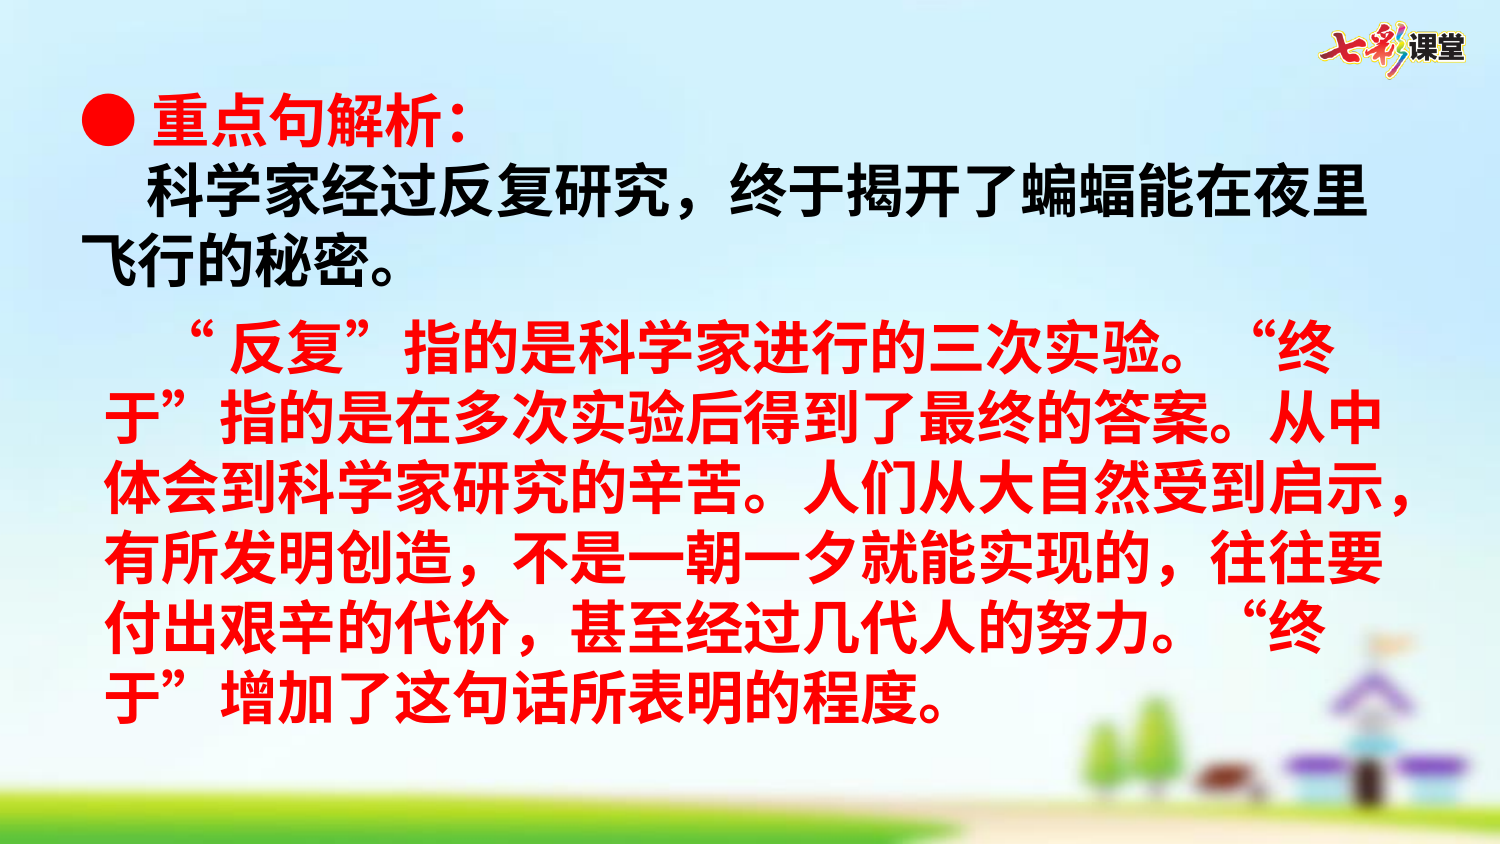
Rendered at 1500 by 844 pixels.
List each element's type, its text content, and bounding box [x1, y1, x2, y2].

text_box “反复”指的是科学家进行的三次实验。“终于”指的是在多次实验后得到了最终的答案。从中体会到科学家研究的辛苦。人们从大自然受到启示，有所发明创造，不是一朝一夕就能实现的，往往要付出艰辛的代价，甚至经过几代人的努力。“终于”增加了这句话所表明的程度。 [88, 303, 1408, 739]
picture [0, 0, 1500, 844]
text_box ●重点句解析： 科学家经过反复研究，终于揭开了蝙蝠能在夜里飞行的秘密。 [64, 76, 1400, 302]
